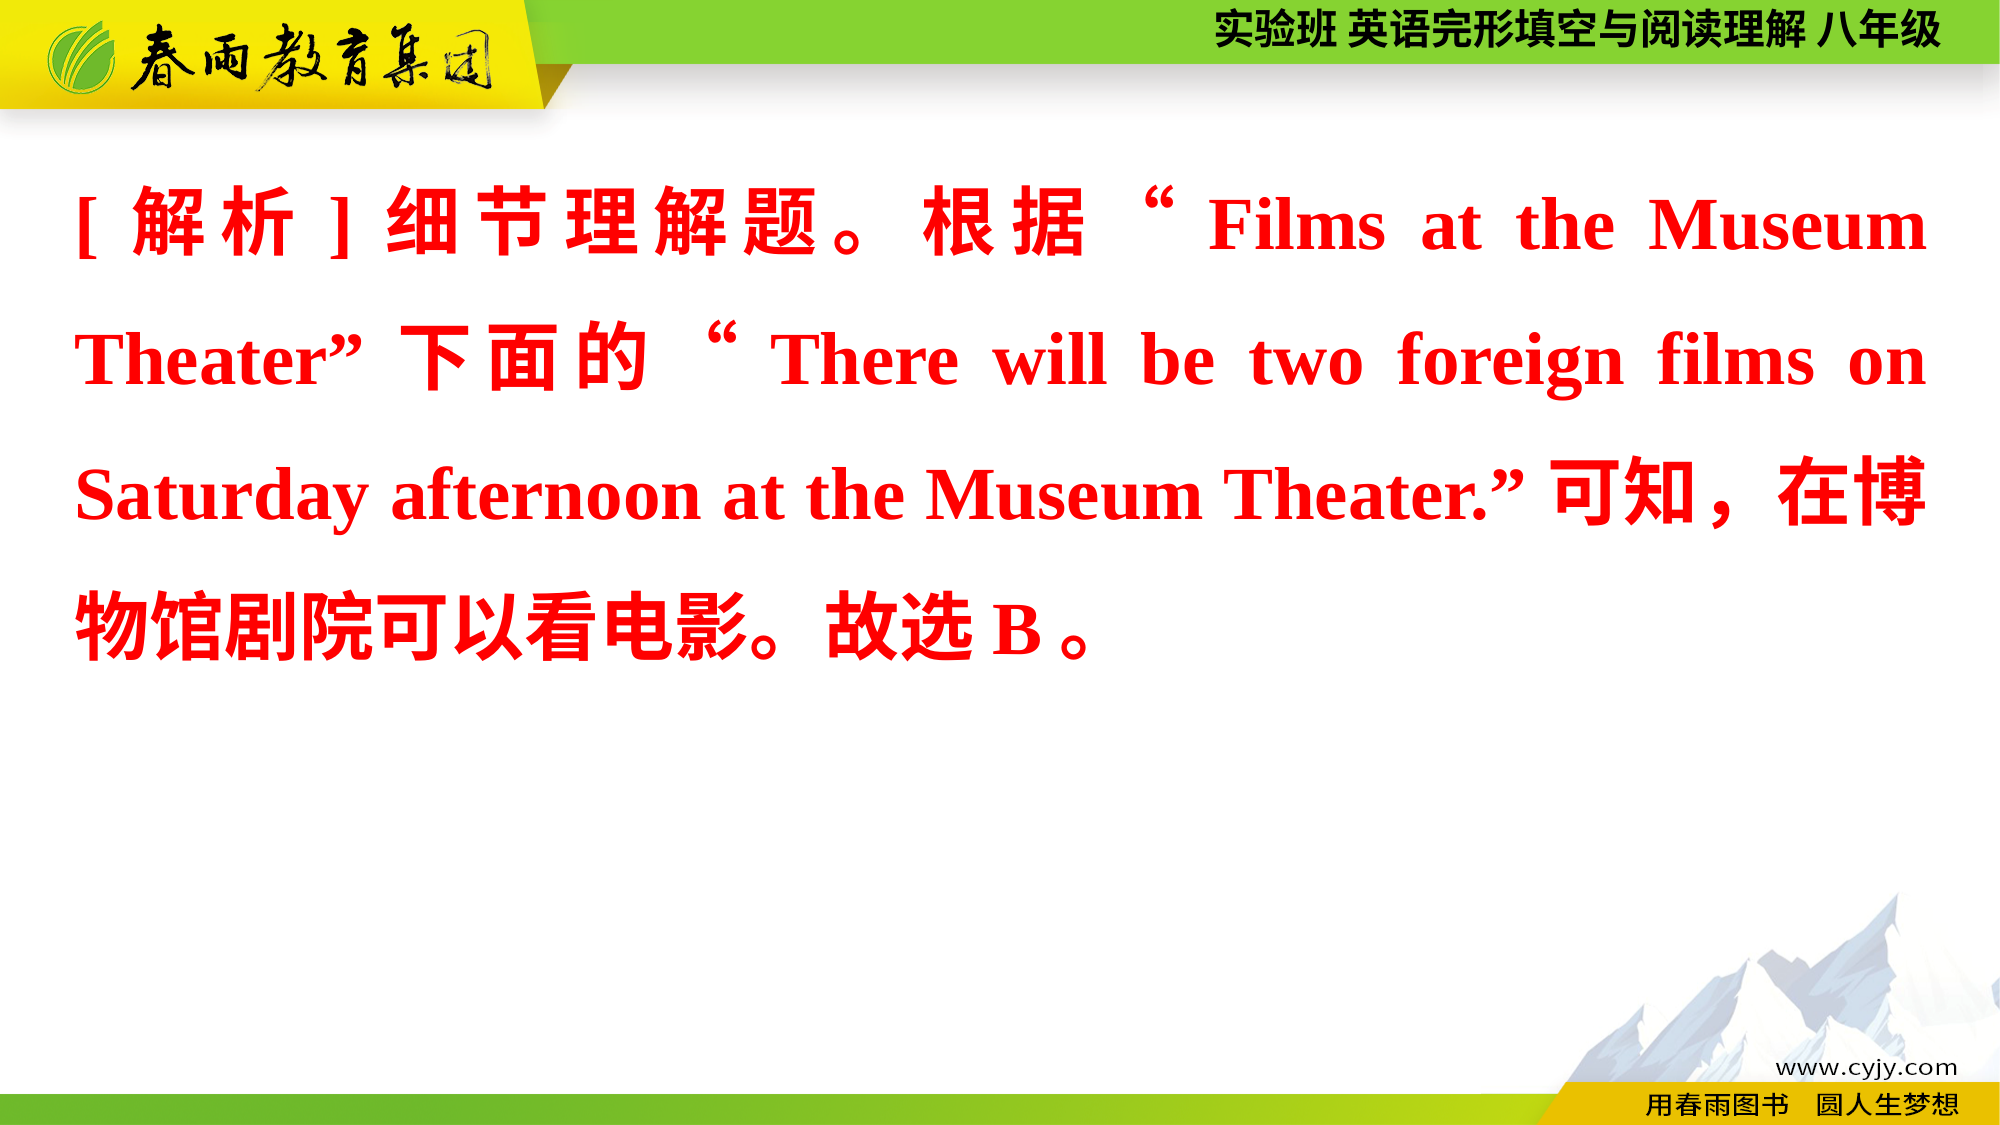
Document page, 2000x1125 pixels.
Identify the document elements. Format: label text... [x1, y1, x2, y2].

picture [0, 0, 2000, 1125]
list [解析]细节理解题。根据“Films at the Museum Theater”下面的“There will be two foreign films on Saturday afternoon at the Museum Theater.”可知，在博物馆剧院可以看电影。故选B。 [59, 122, 1944, 666]
